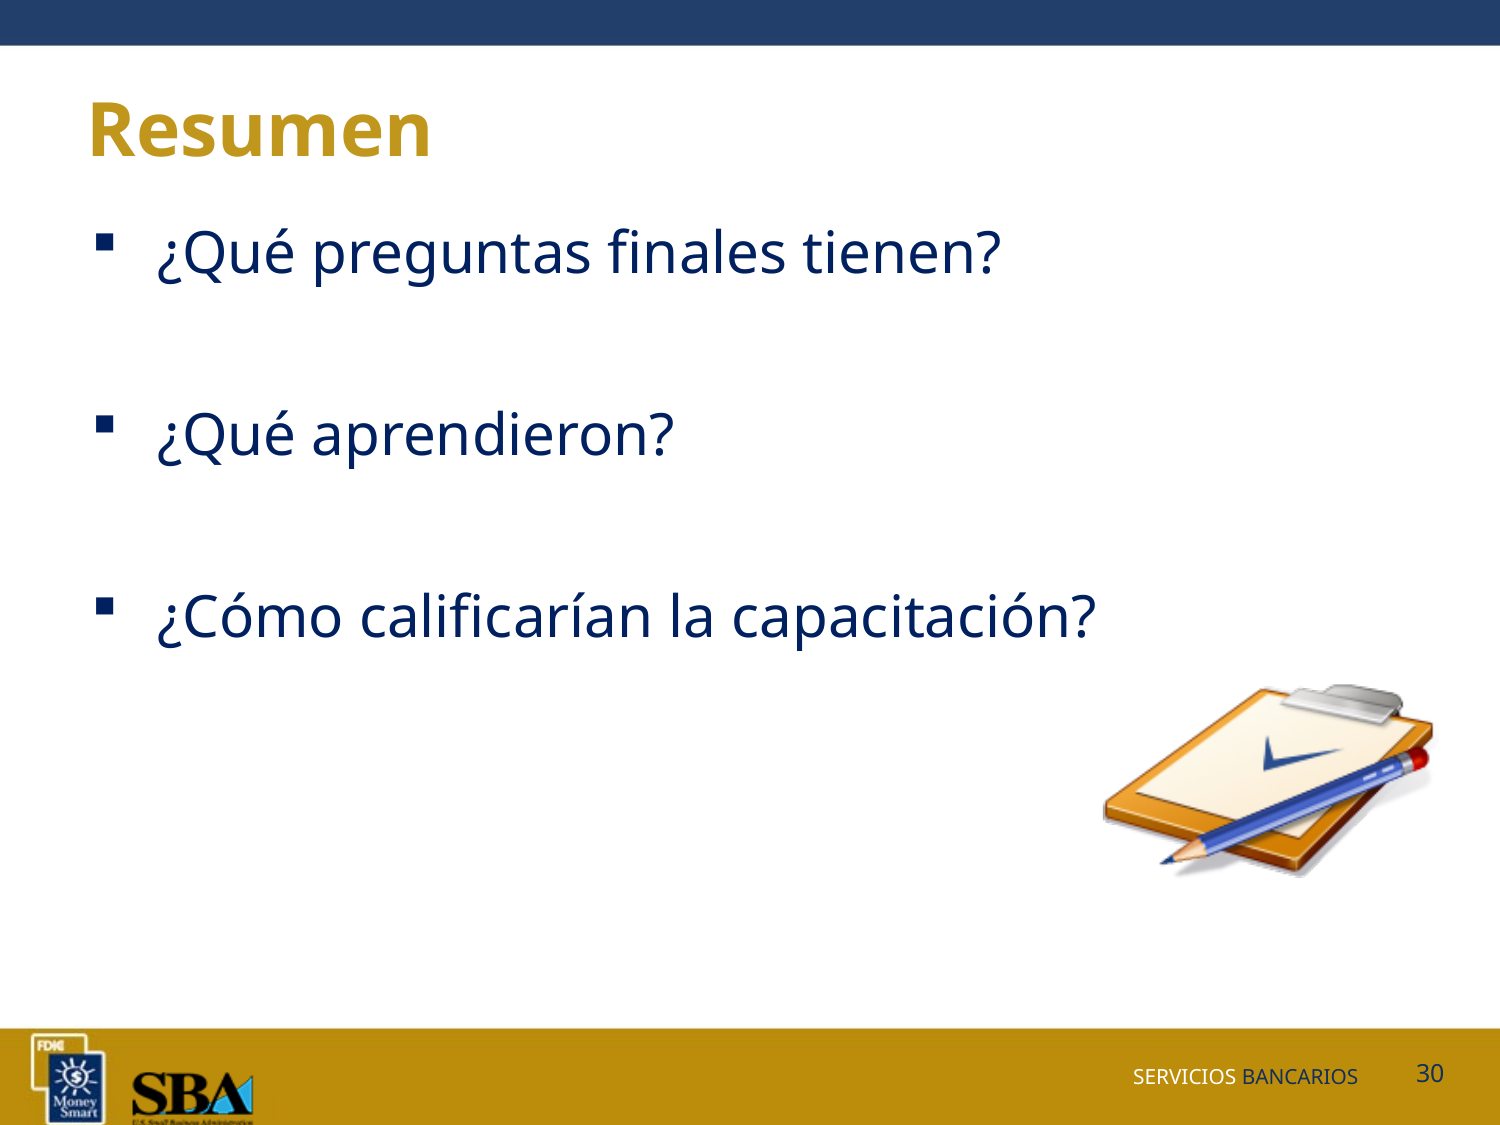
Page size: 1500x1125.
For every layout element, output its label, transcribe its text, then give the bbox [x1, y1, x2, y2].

picture [0, 0, 1500, 1125]
title Resumen [86, 81, 1437, 182]
list ¿Qué preguntas finales tienen? ¿Qué aprendieron? ¿Cómo calificarían la capacitación? [91, 215, 1442, 916]
